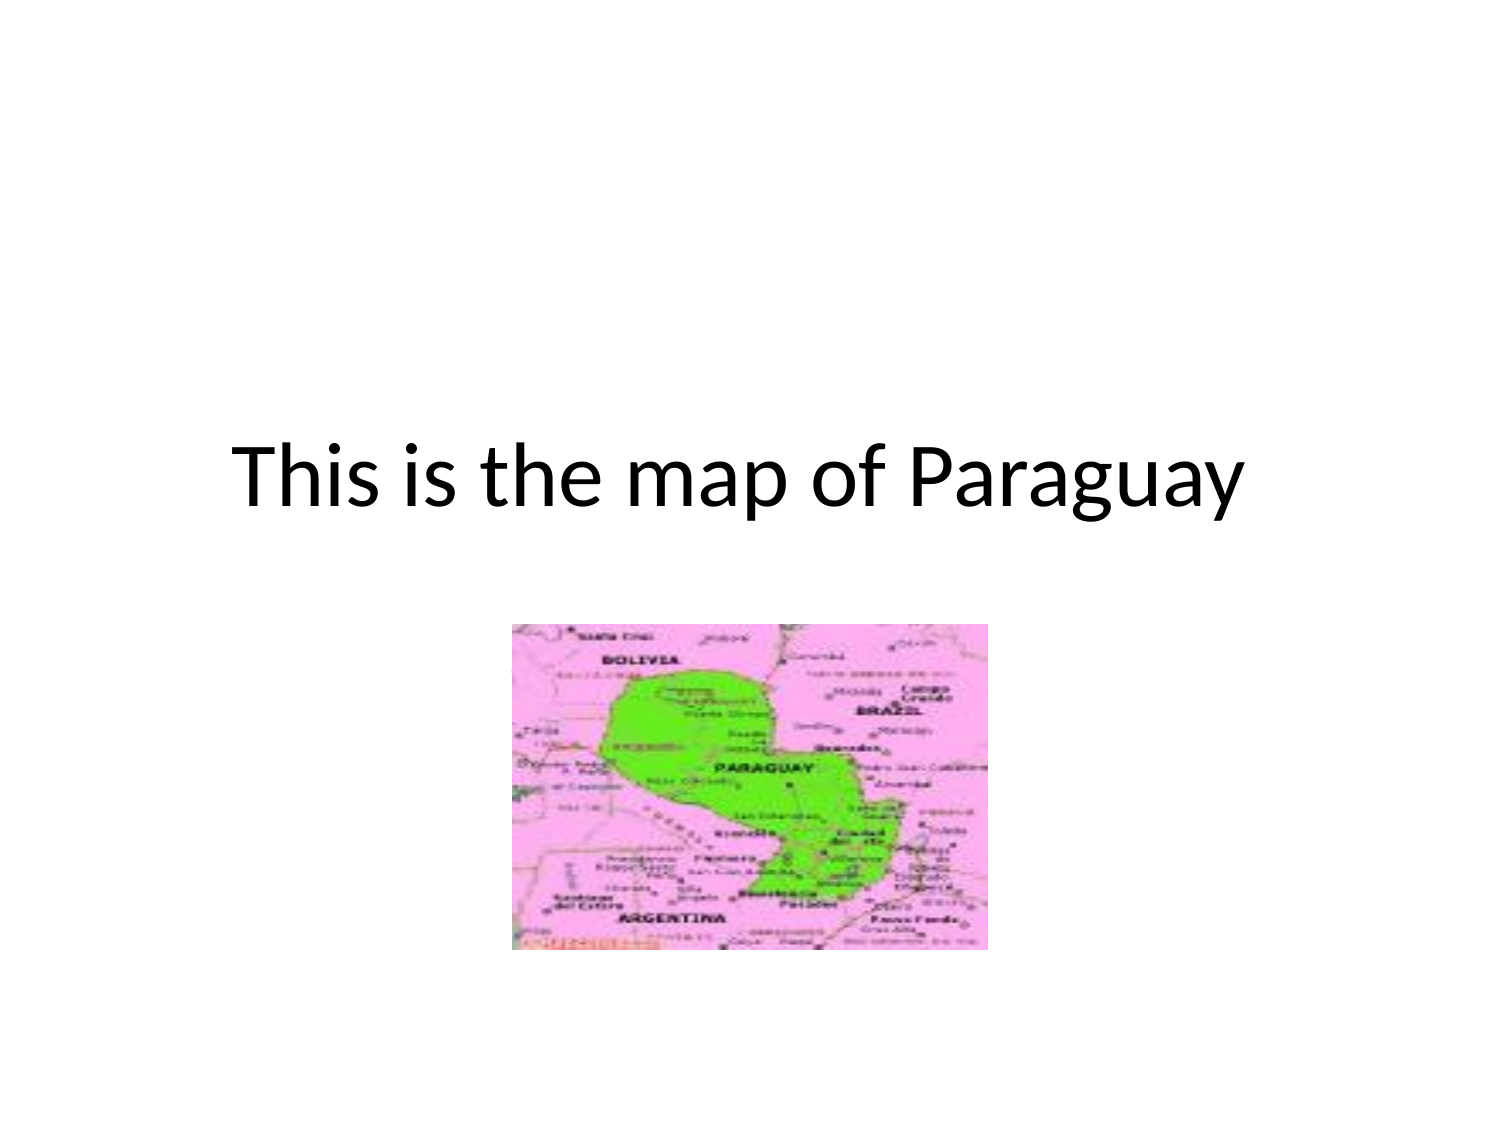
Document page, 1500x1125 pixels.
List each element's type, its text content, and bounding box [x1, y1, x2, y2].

title This is the map of Paraguay [112, 349, 1388, 591]
subtitle This is there map [225, 637, 1275, 963]
picture [512, 624, 988, 951]
